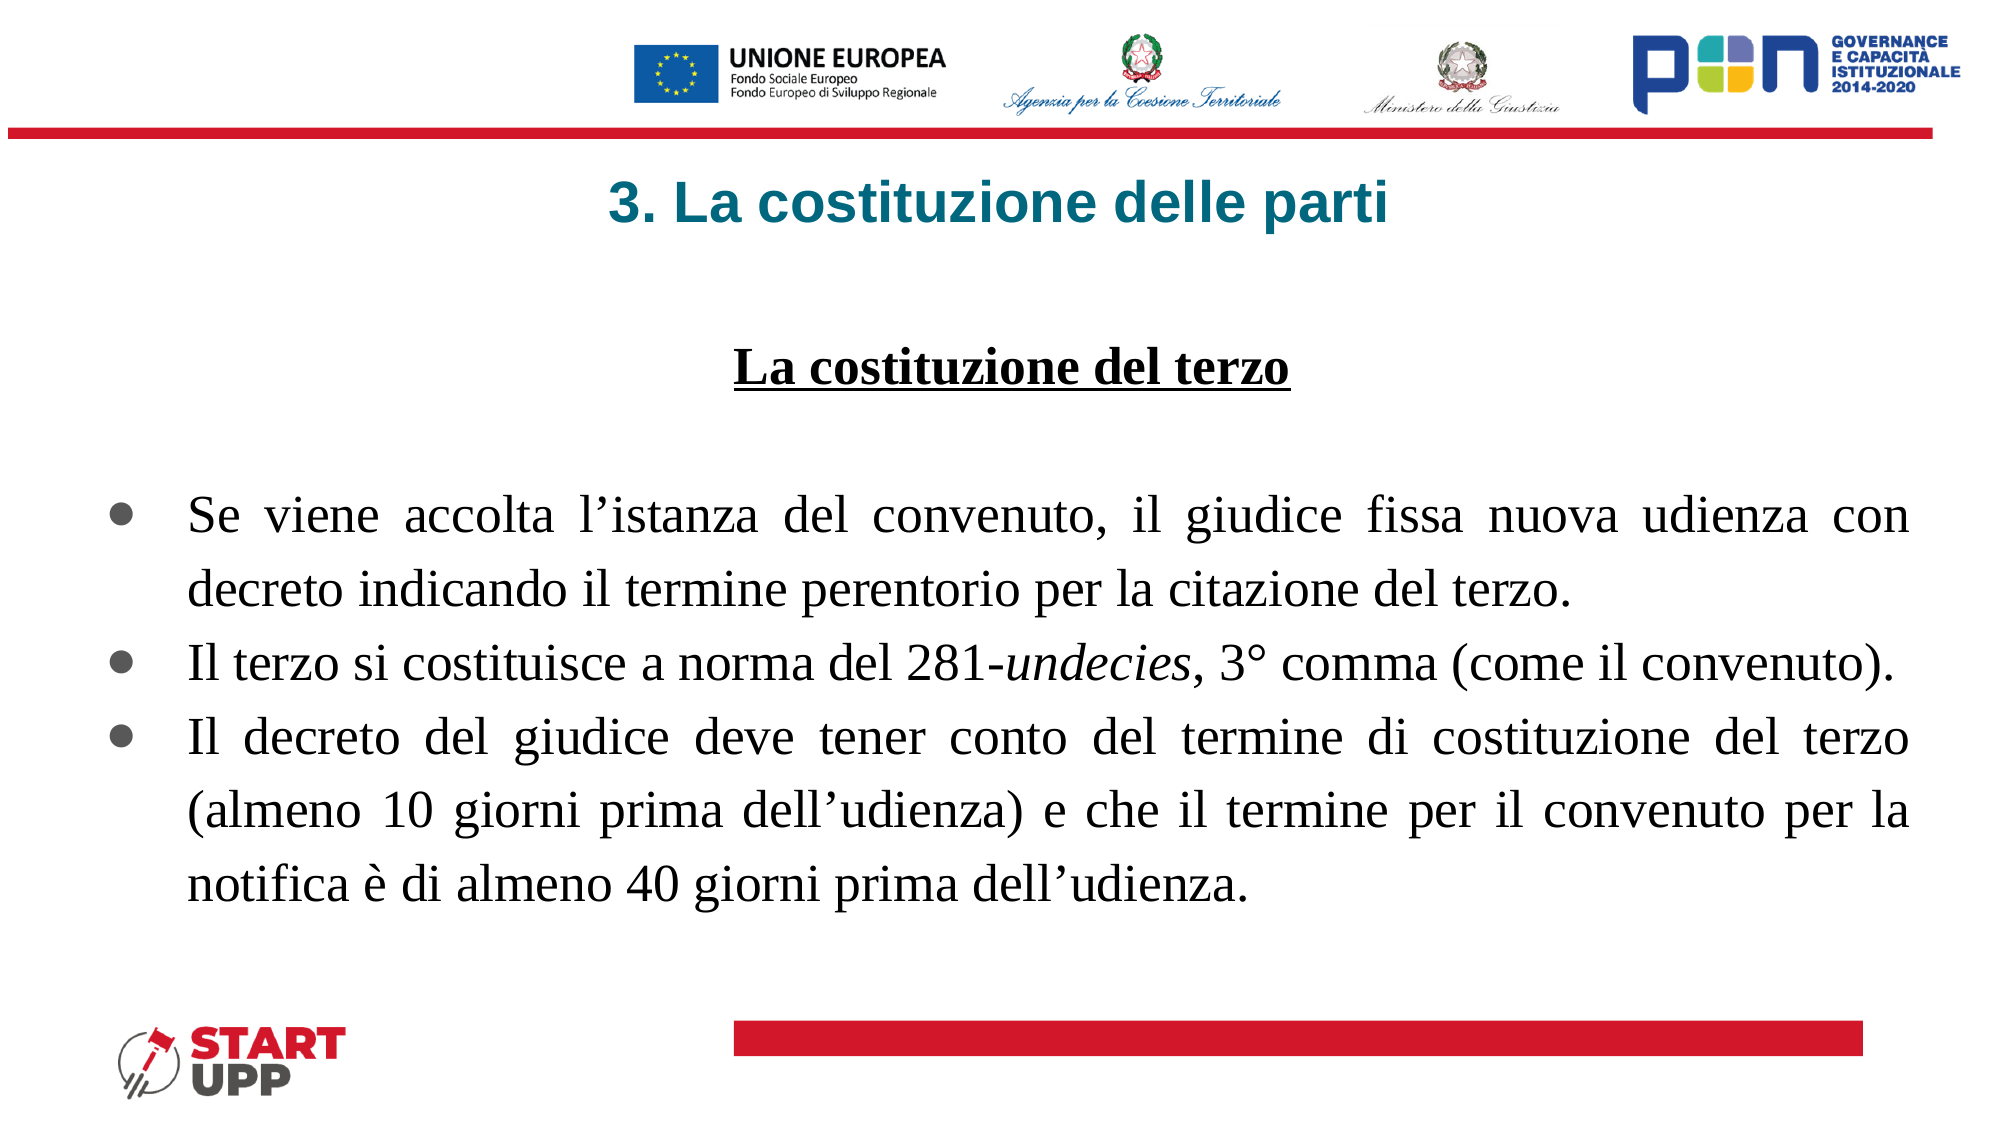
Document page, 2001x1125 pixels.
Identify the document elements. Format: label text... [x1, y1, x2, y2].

title 3. La costituzione delle parti [67, 144, 1932, 271]
picture [612, 24, 1972, 119]
picture [114, 1019, 351, 1103]
list La costituzione del terzo Se viene accolta l’istanza del convenuto, il giudice fissa nuova udienza con decreto indicando il termine perentorio per la citazione del terzo. Il terzo si costituisce a norma del 281-undecies, 3° comma (come il convenuto). Il decreto del giudice deve tener conto del termine di costituzione del terzo (almeno 10 giorni prima dell’udienza) e che il termine per il convenuto per la notifica è di almeno 40 giorni prima dell’udienza. [67, 301, 1933, 1000]
